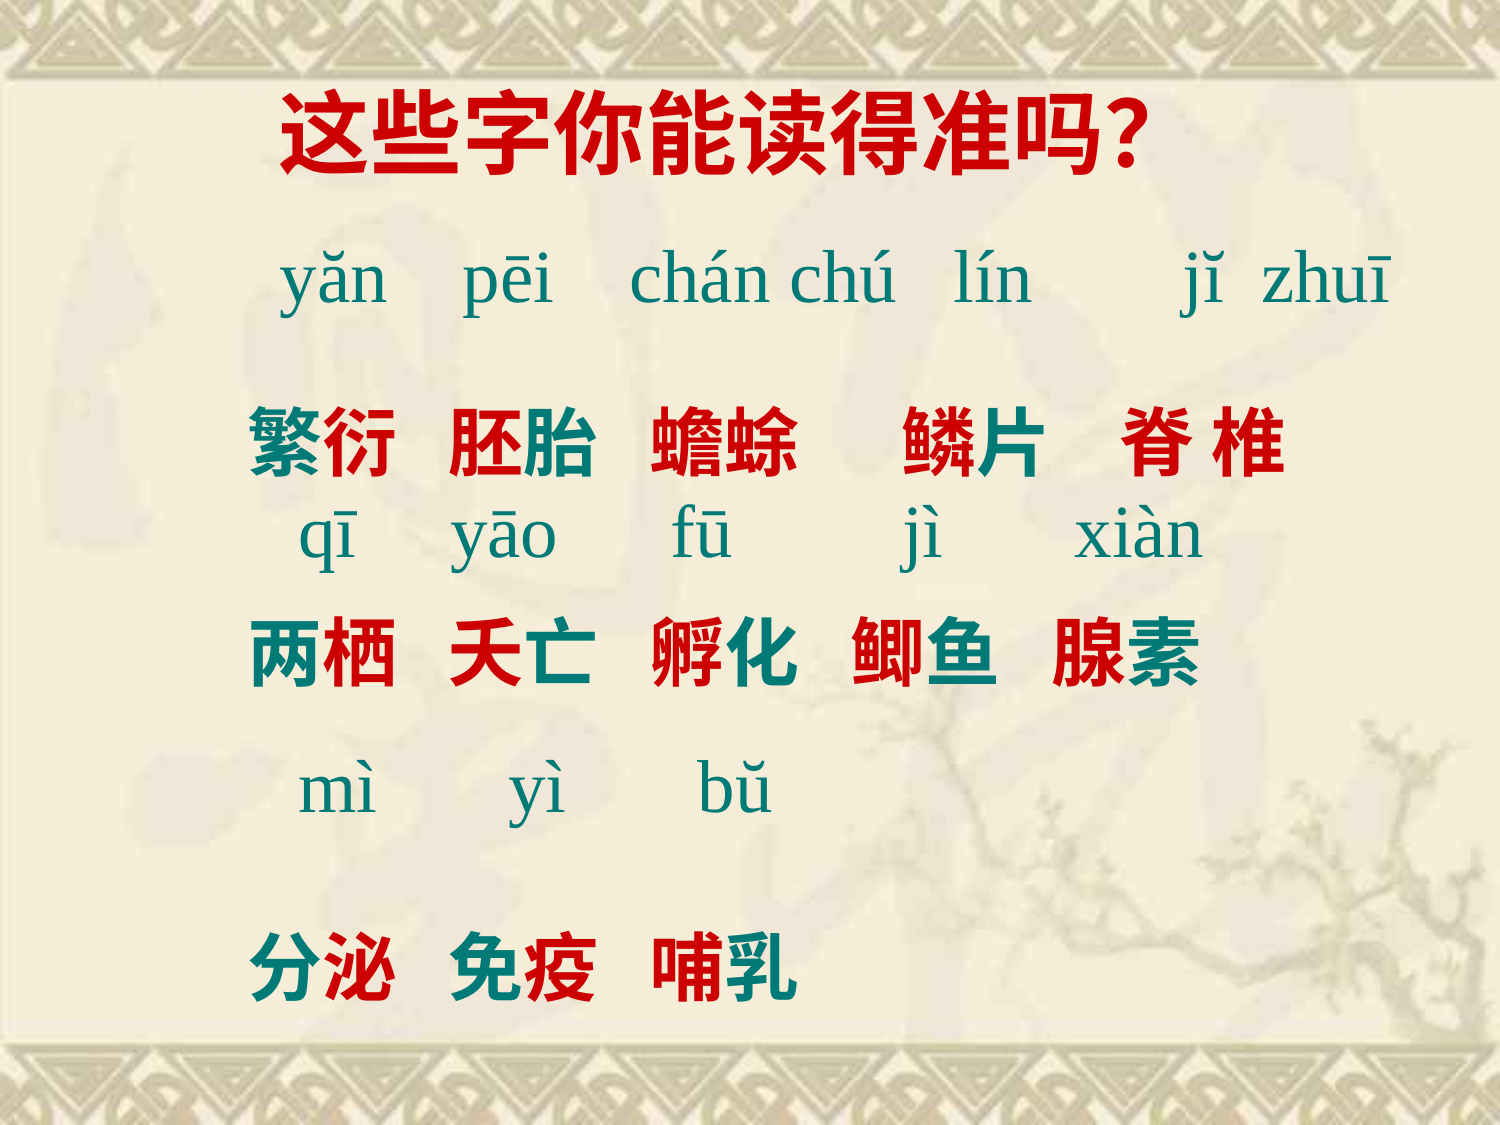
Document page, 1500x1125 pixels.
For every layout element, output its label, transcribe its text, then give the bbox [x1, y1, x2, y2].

picture [0, 0, 1500, 1125]
title 这些字你能读得准吗？ [99, 37, 1375, 225]
text_box yăn pēi chán chú lín jĭ zhuī qī yāo fū jì xiàn mì yì bŭ [171, 219, 1434, 835]
list 繁衍 胚胎 蟾蜍 鳞片 脊 椎 两栖 夭亡 孵化 鲫鱼 腺素 分泌 免疫 哺乳 [112, 387, 1388, 1063]
